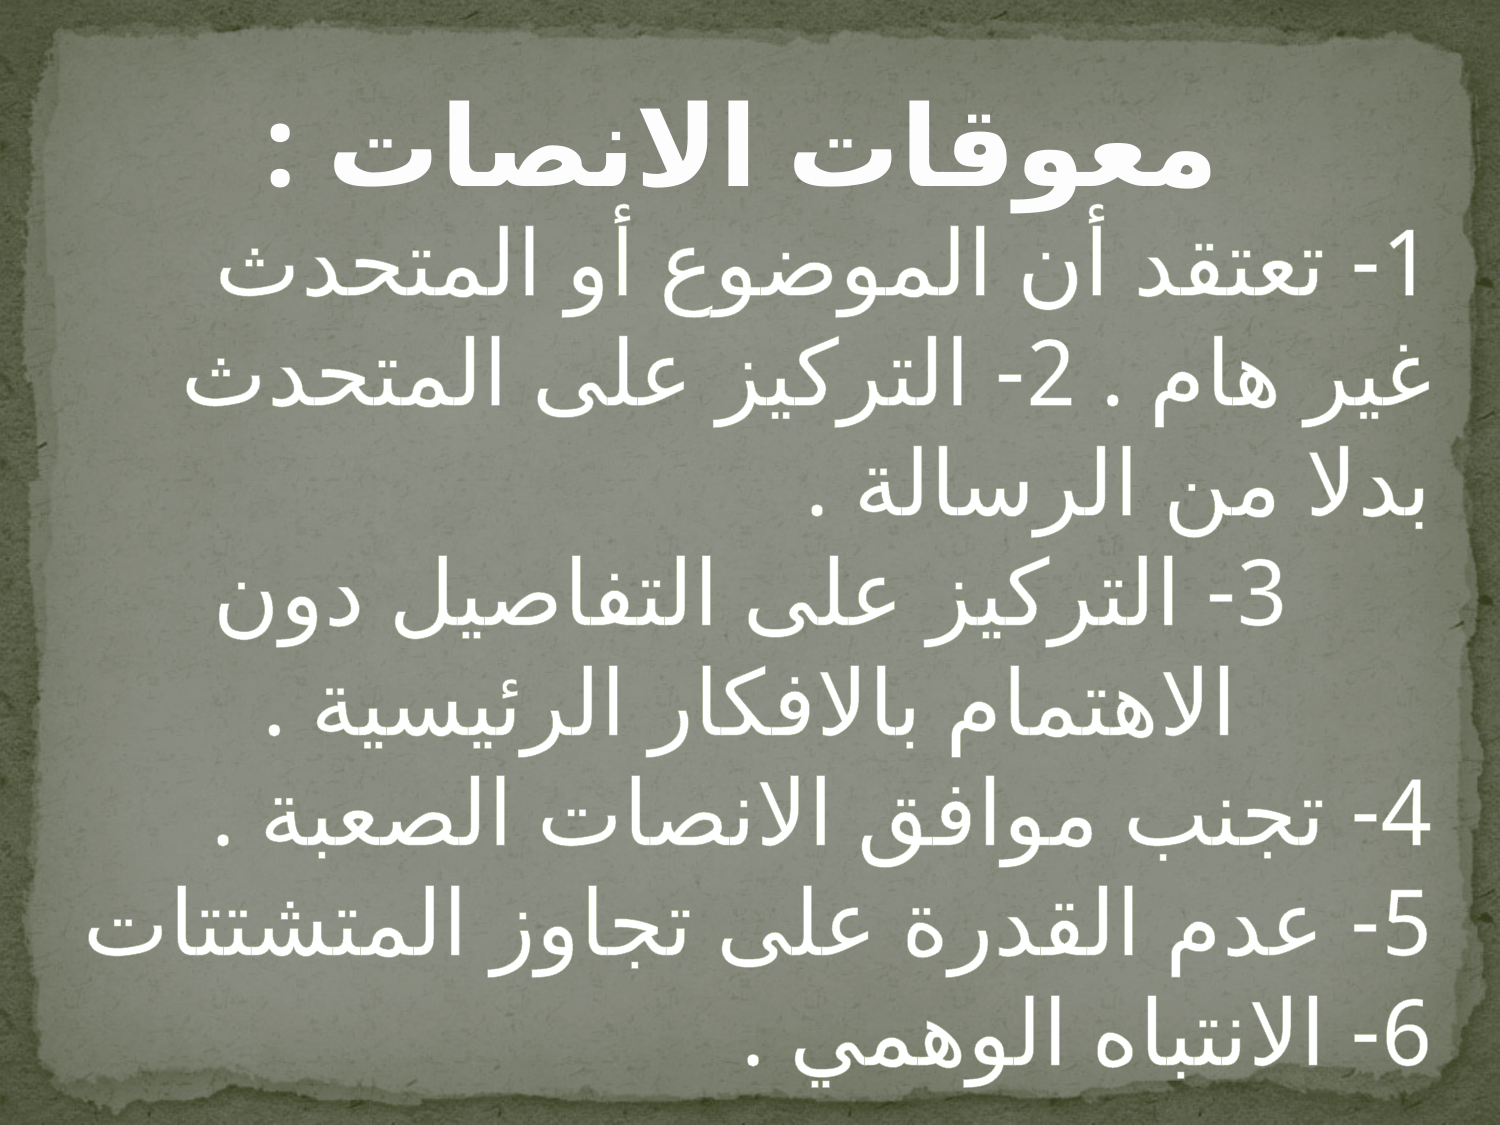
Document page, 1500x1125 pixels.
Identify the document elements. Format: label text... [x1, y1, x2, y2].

text_box معوقات الانصات : [53, 66, 1400, 196]
text_box 1- تعتقد أن الموضوع أو المتحدث غير هام . 2- التركيز على المتحدث بدلا من الرسالة . 3- التركيز على التفاصيل دون الاهتمام بالافكار الرئيسية . 4- تجنب موافق الانصات الصعبة . 5- عدم القدرة على تجاوز المتشتتات 6- الانتباه الوهمي . [53, 196, 1447, 1125]
